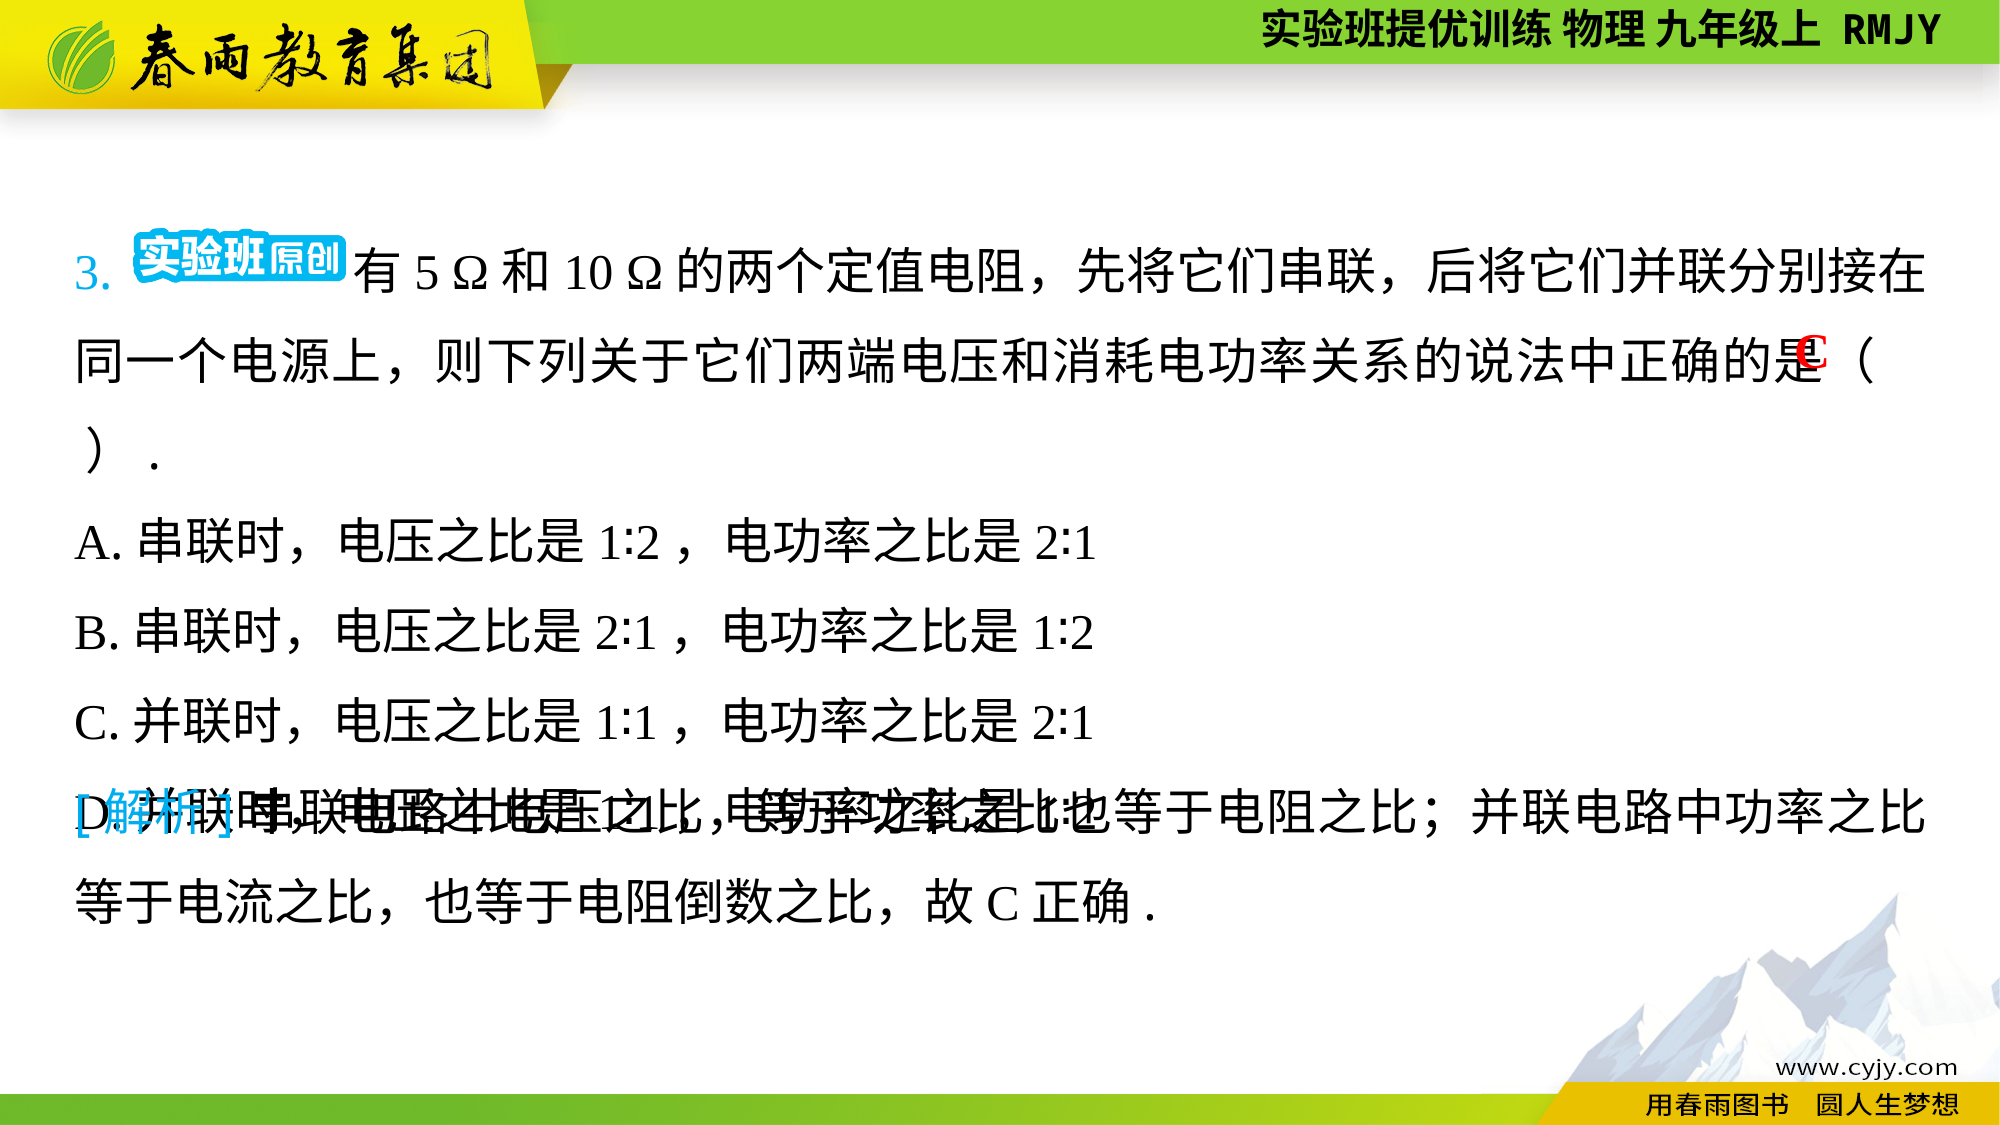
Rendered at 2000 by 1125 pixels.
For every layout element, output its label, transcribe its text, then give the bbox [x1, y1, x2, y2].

text_box [解析]串联电路中电压之比，等于功率之比也等于电阻之比；并联电路中功率之比等于电流之比，也等于电阻倒数之比，故C正确. [59, 743, 1944, 939]
picture [0, 0, 2000, 1125]
list 3. 有5 Ω和10 Ω的两个定值电阻，先将它们串联，后将它们并联分别接在同一个电源上，则下列关于它们两端电压和消耗电功率关系的说法中正确的是（ ）. A.串联时，电压之比是1∶2，电功率之比是2∶1 B.串联时，电压之比是2∶1，电功率之比是1∶2 C.并联时，电压之比是1∶1，电功率之比是2∶1 D.并联时，电压之比是1∶1，电功率之比是1∶2 [59, 202, 1944, 743]
text_box C [1779, 311, 1846, 387]
